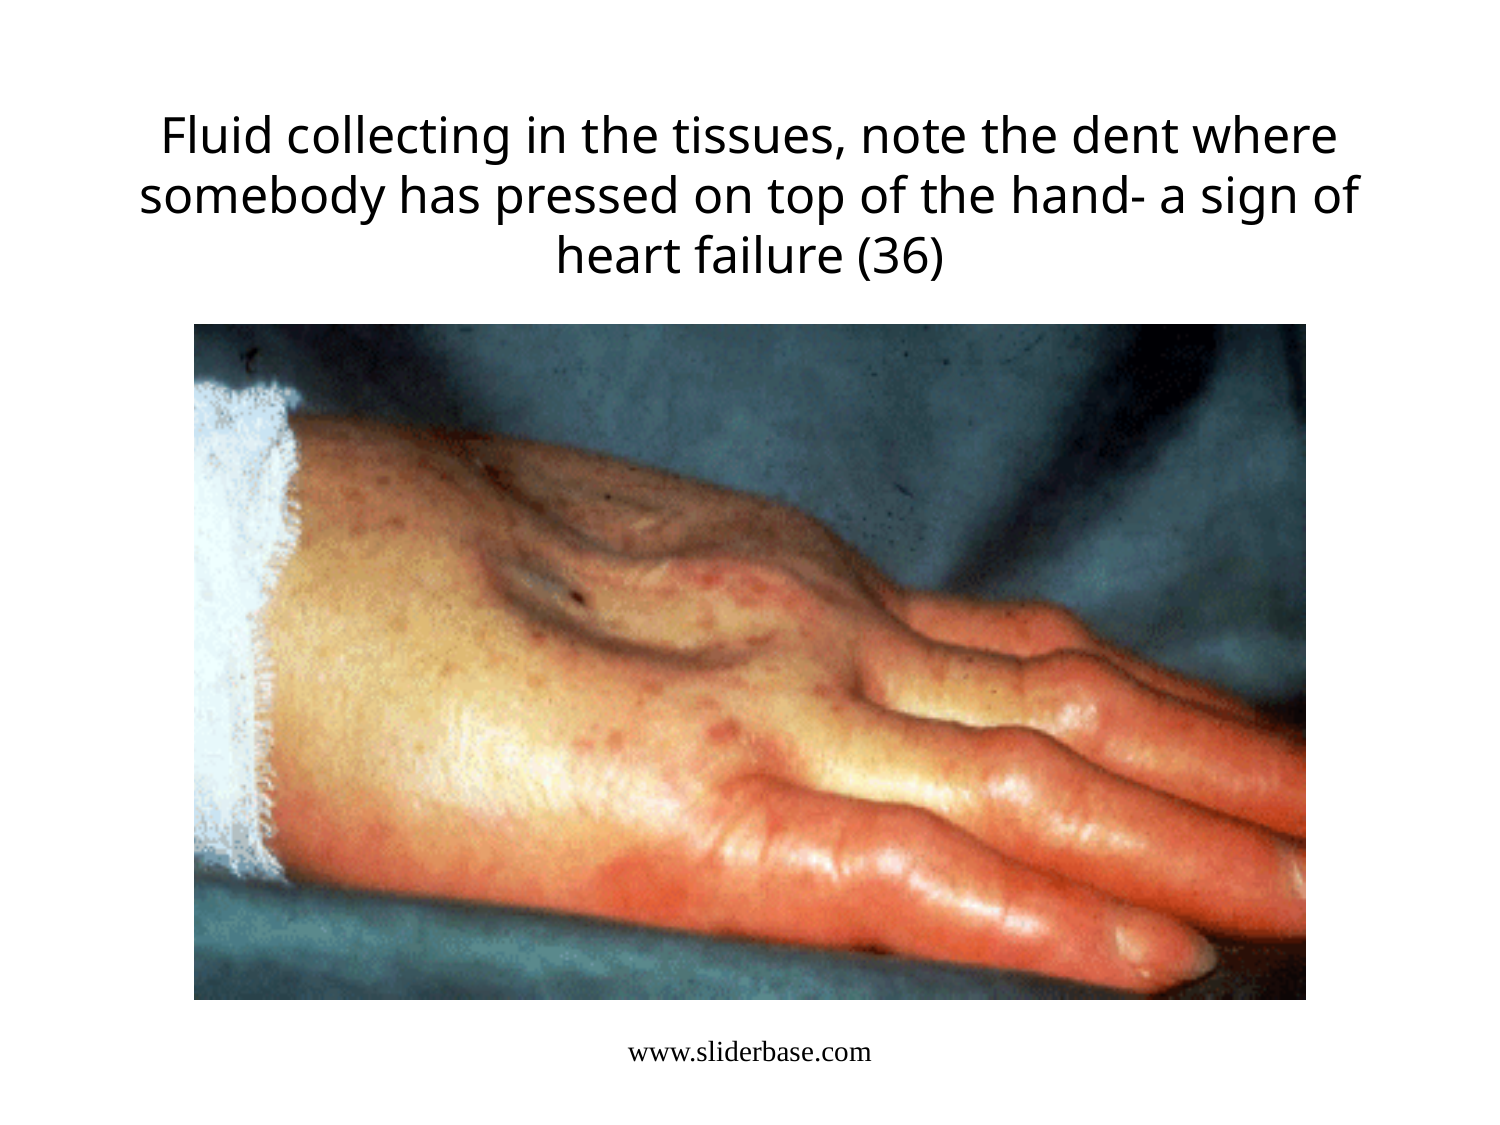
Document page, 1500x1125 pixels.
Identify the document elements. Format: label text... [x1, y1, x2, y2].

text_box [193, 324, 1306, 1001]
footer www.sliderbase.com [512, 1025, 988, 1100]
title Fluid collecting in the tissues, note the dent where somebody has pressed on top of the hand- a sign of heart failure (36) [112, 99, 1388, 288]
